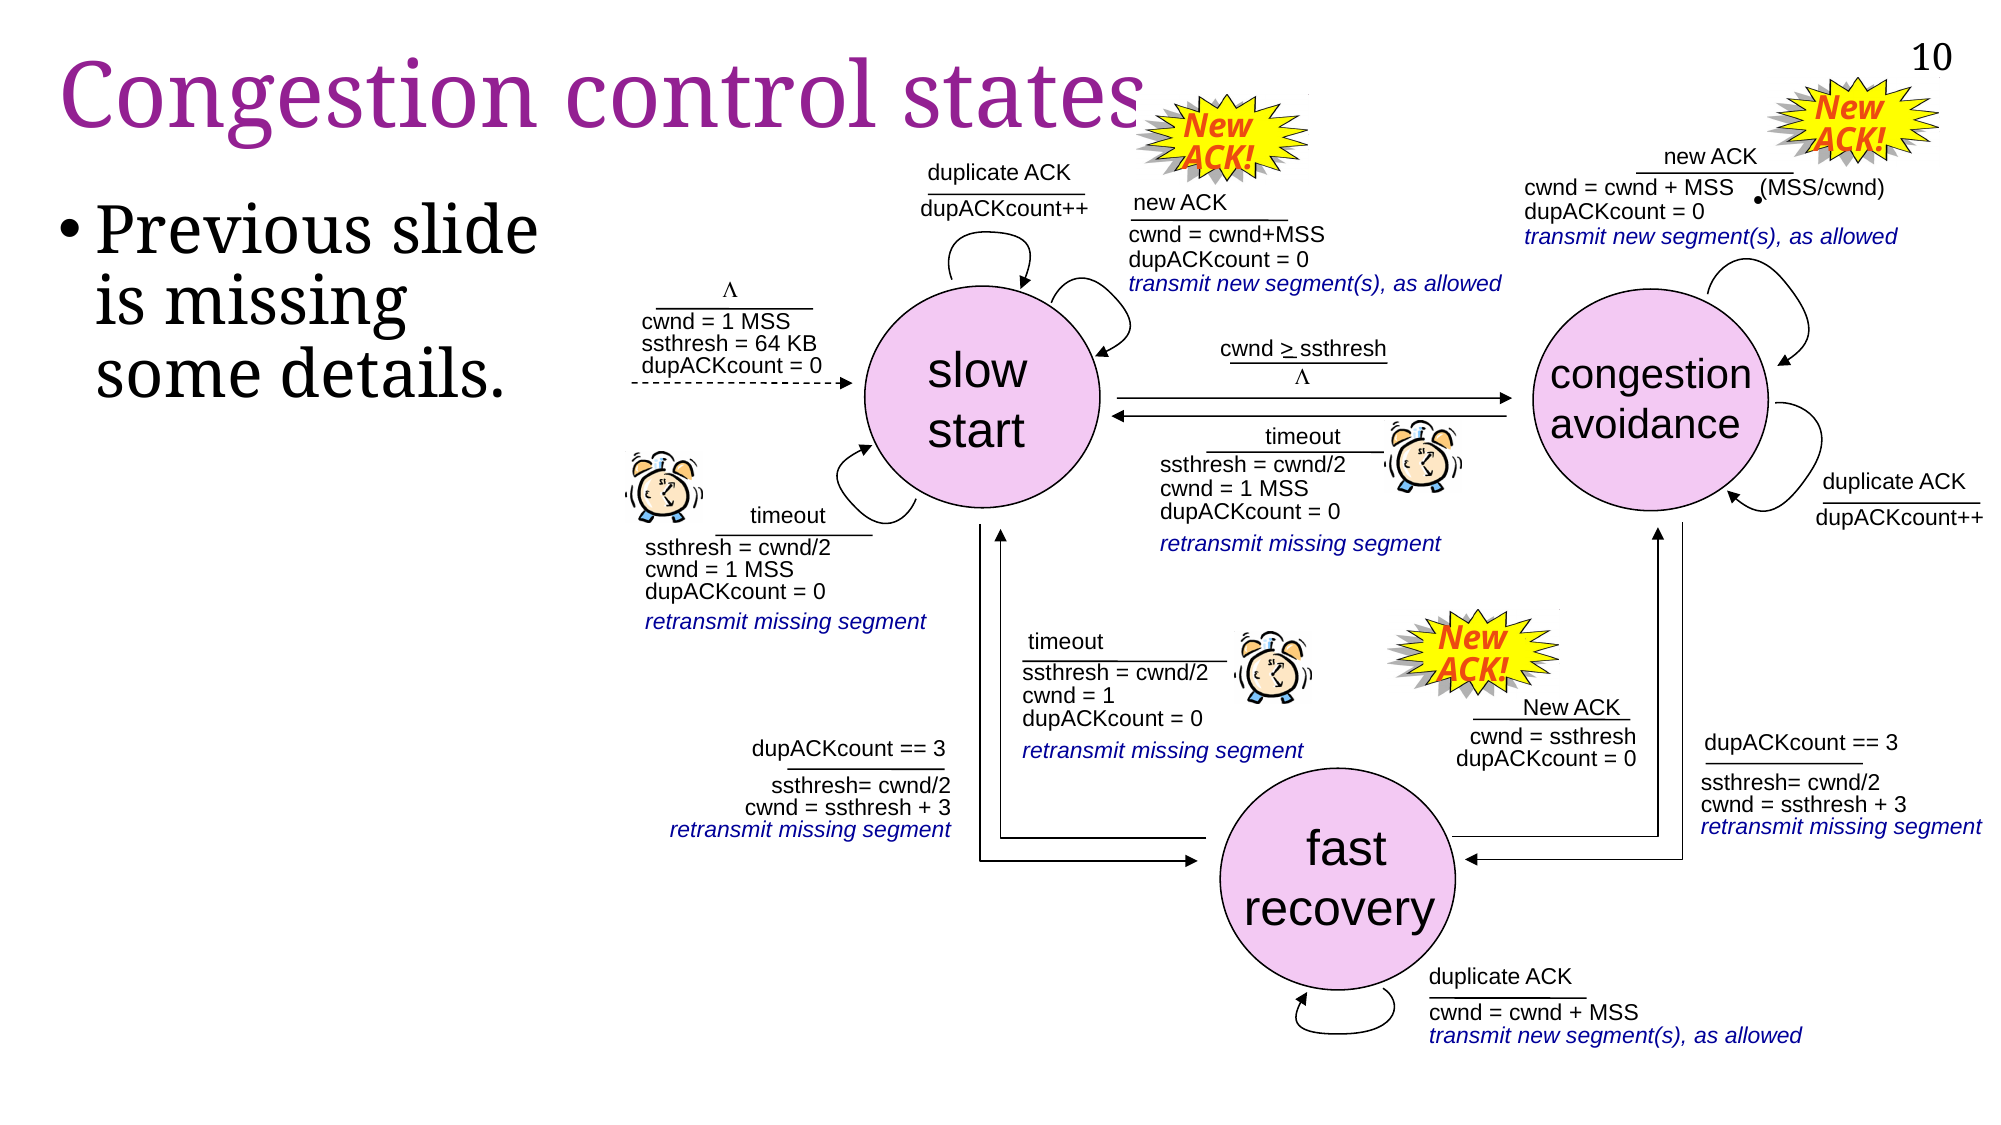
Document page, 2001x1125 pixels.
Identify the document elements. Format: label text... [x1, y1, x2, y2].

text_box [625, 77, 2000, 1089]
title Congestion control states [43, 25, 1953, 171]
list Previous slide is missing some details. [43, 188, 585, 1106]
